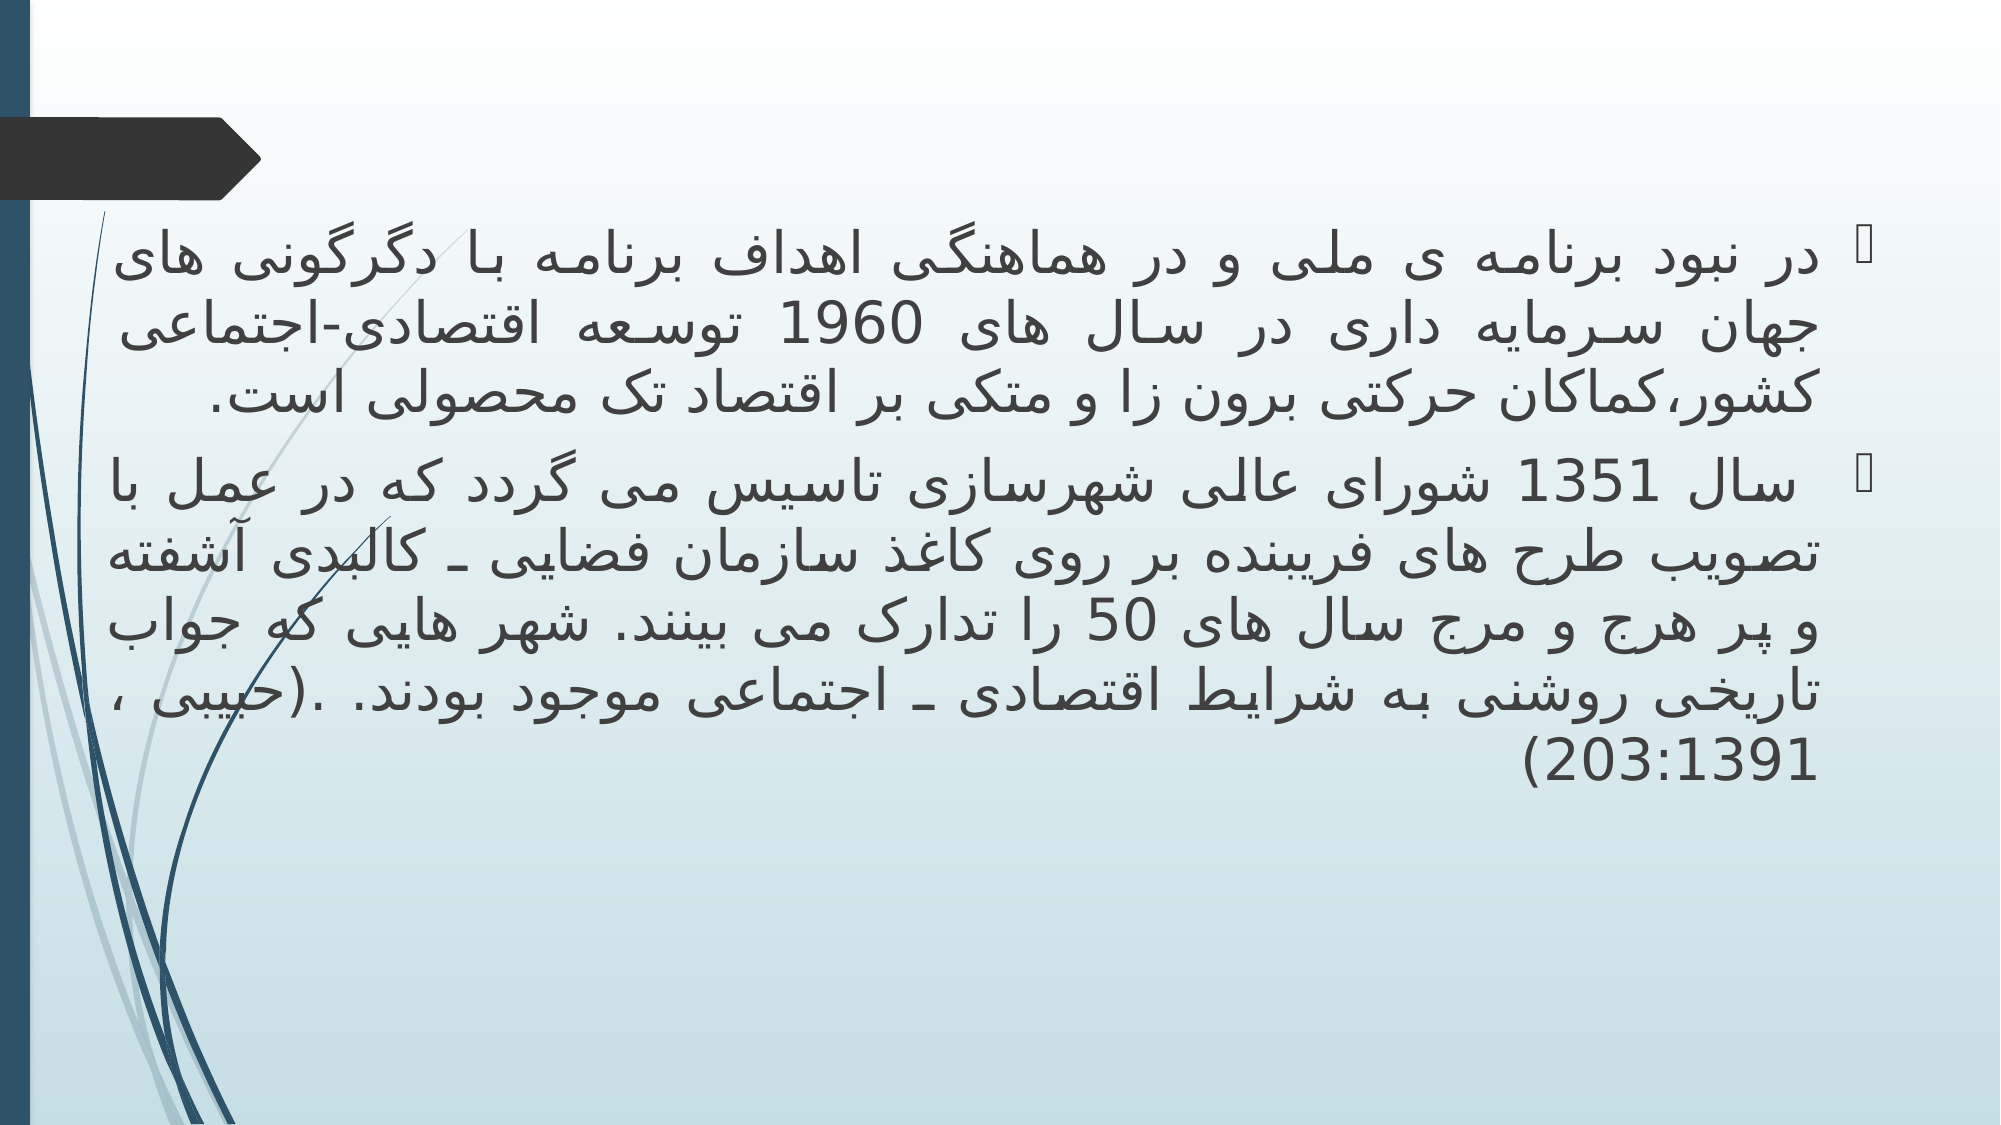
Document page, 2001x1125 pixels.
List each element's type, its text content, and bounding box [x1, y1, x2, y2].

list در نبود برنامه ی ملی و در هماهنگی اهداف برنامه با دگرگونی های جهان سرمایه داری در سال های 1960 توسعه اقتصادی-اجتماعی کشور،کماکان حرکتی برون زا و متکی بر اقتصاد تک محصولی است. سال 1351 شورای عالی شهرسازی تاسیس می گردد که در عمل با تصویب طرح های فریبنده بر روی کاغذ سازمان فضایی ـ کالبدی آشفته و پر هرج و مرج سال های 50 را تدارک می بینند. شهر هایی که جواب تاریخی روشنی به شرایط اقتصادی ـ اجتماعی موجود بودند. .(حبیبی ، 203:1391) [89, 207, 1890, 812]
